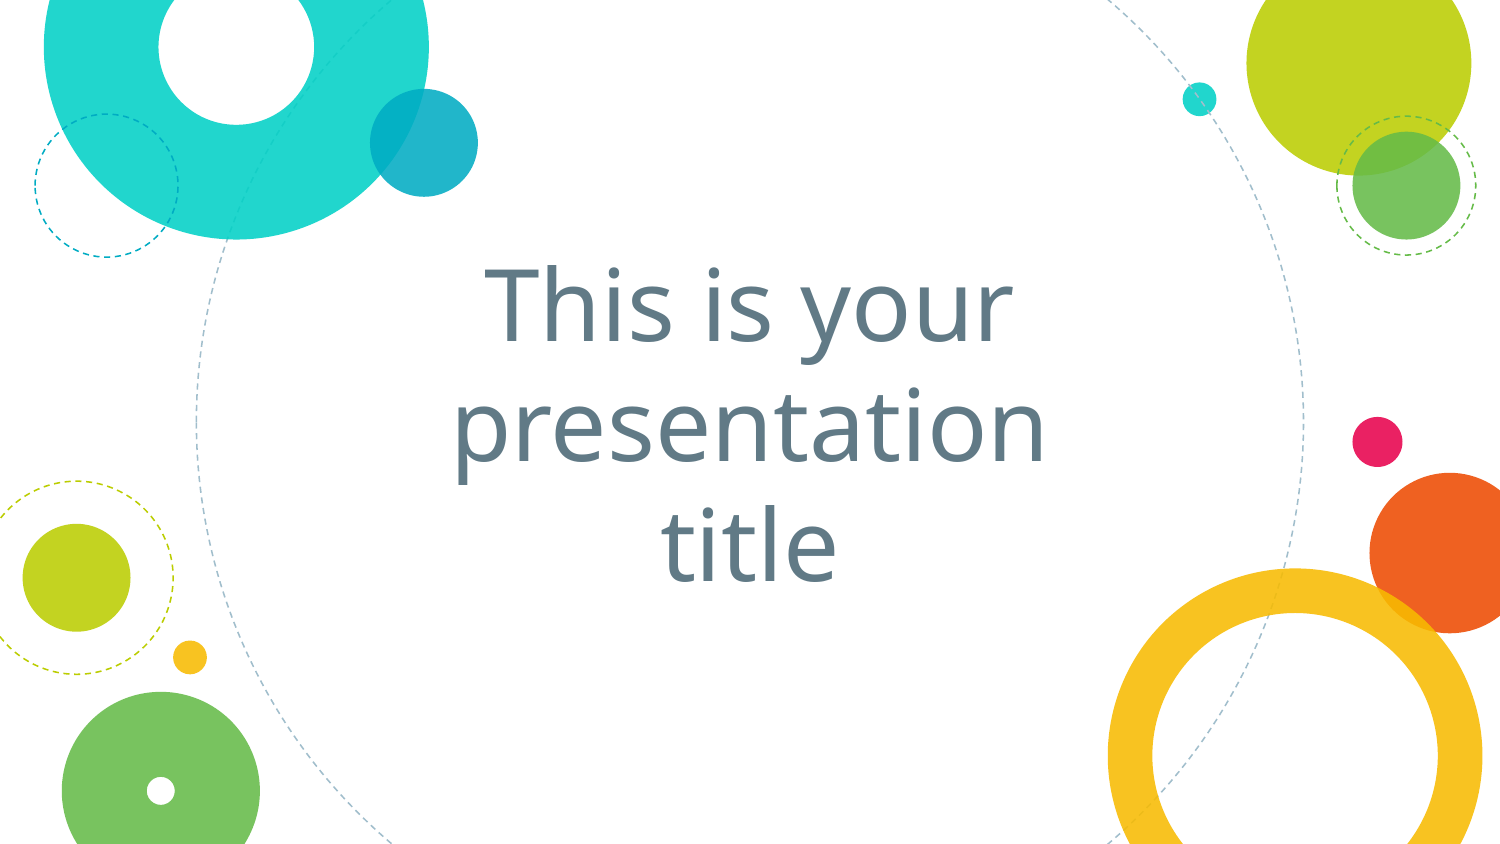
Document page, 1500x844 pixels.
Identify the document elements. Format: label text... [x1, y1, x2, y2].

title This is your presentation title [369, 326, 1130, 517]
